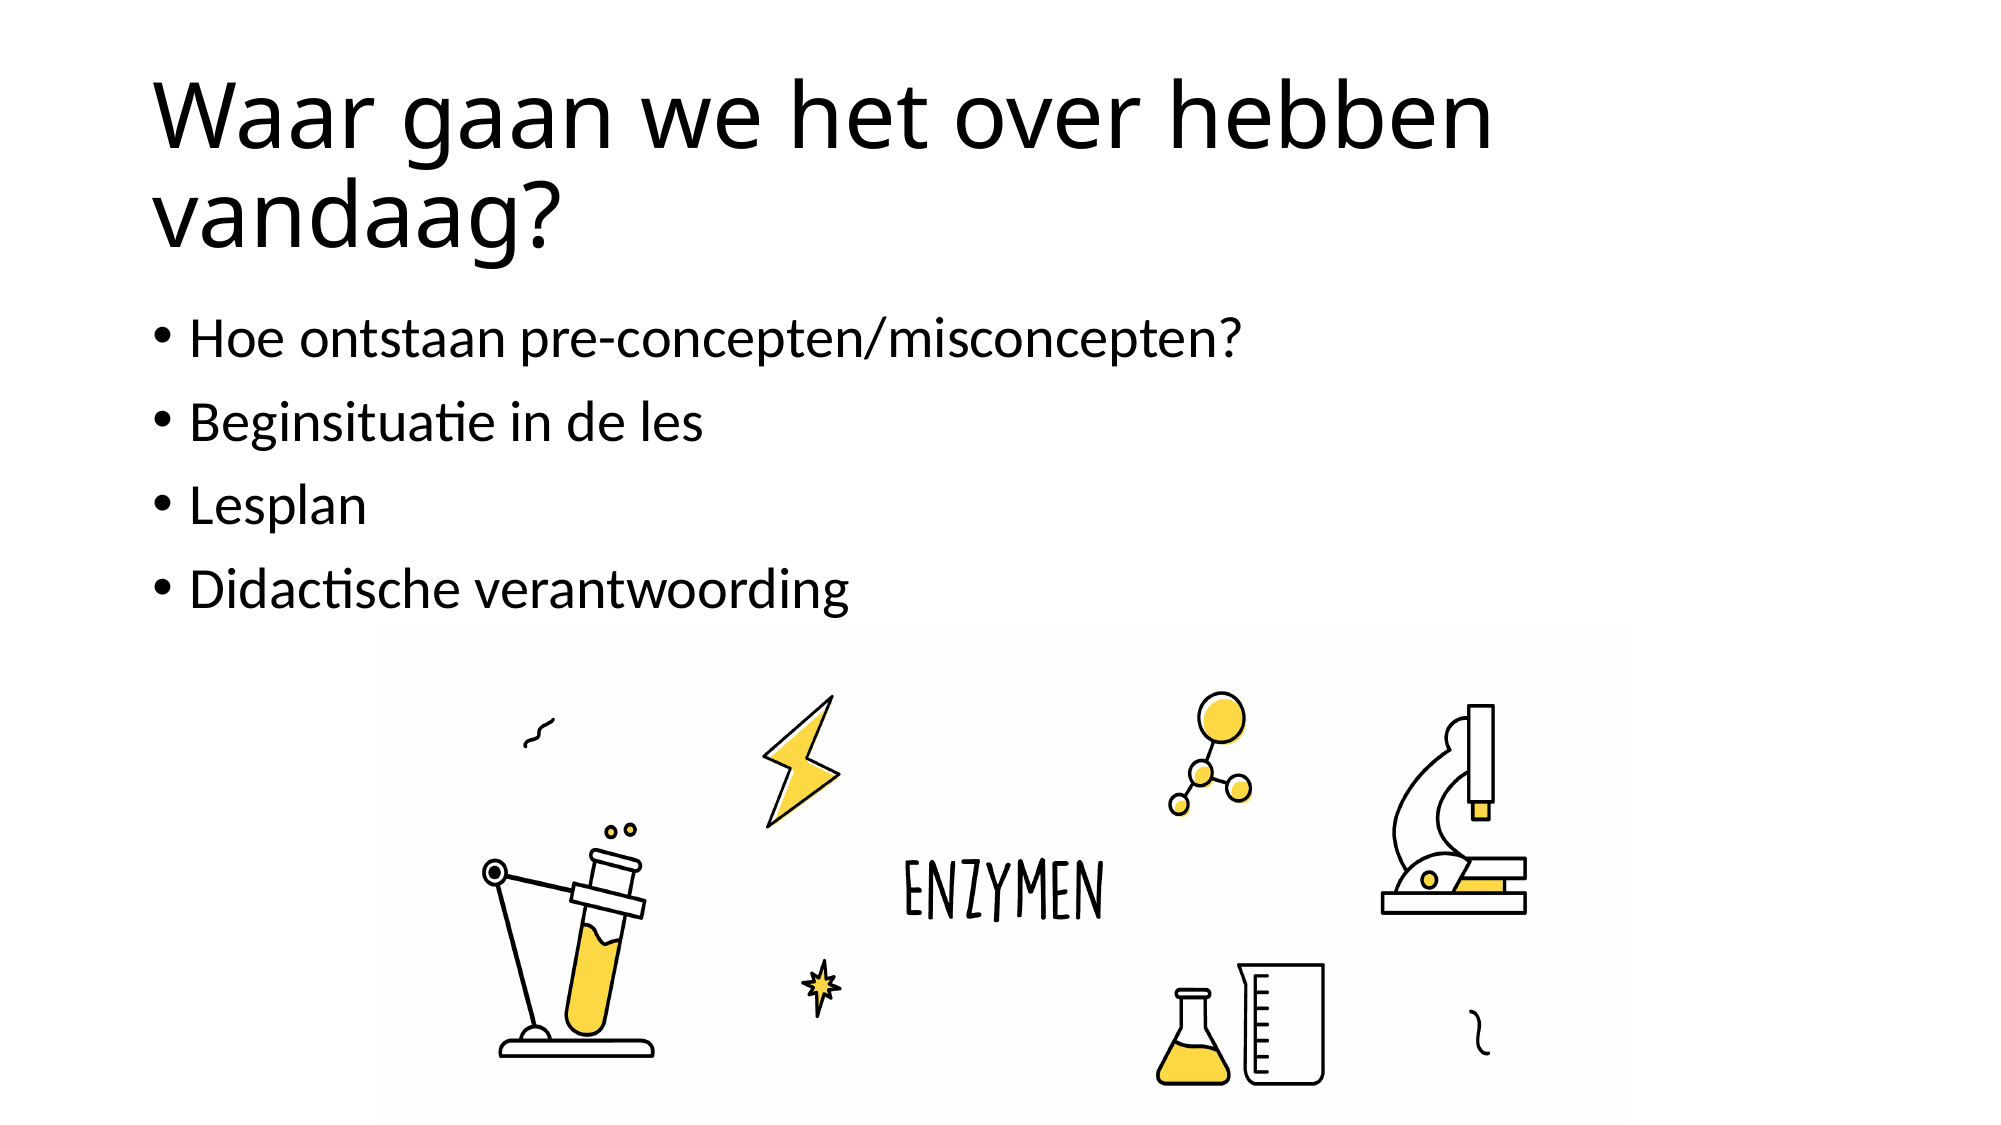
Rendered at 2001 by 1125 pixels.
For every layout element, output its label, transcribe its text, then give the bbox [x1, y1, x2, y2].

list Hoe ontstaan pre-concepten/misconcepten? Beginsituatie in de les Lesplan Didactische verantwoording [137, 299, 1863, 1014]
picture [373, 622, 1627, 1125]
title Waar gaan we het over hebben vandaag? [137, 59, 1863, 278]
